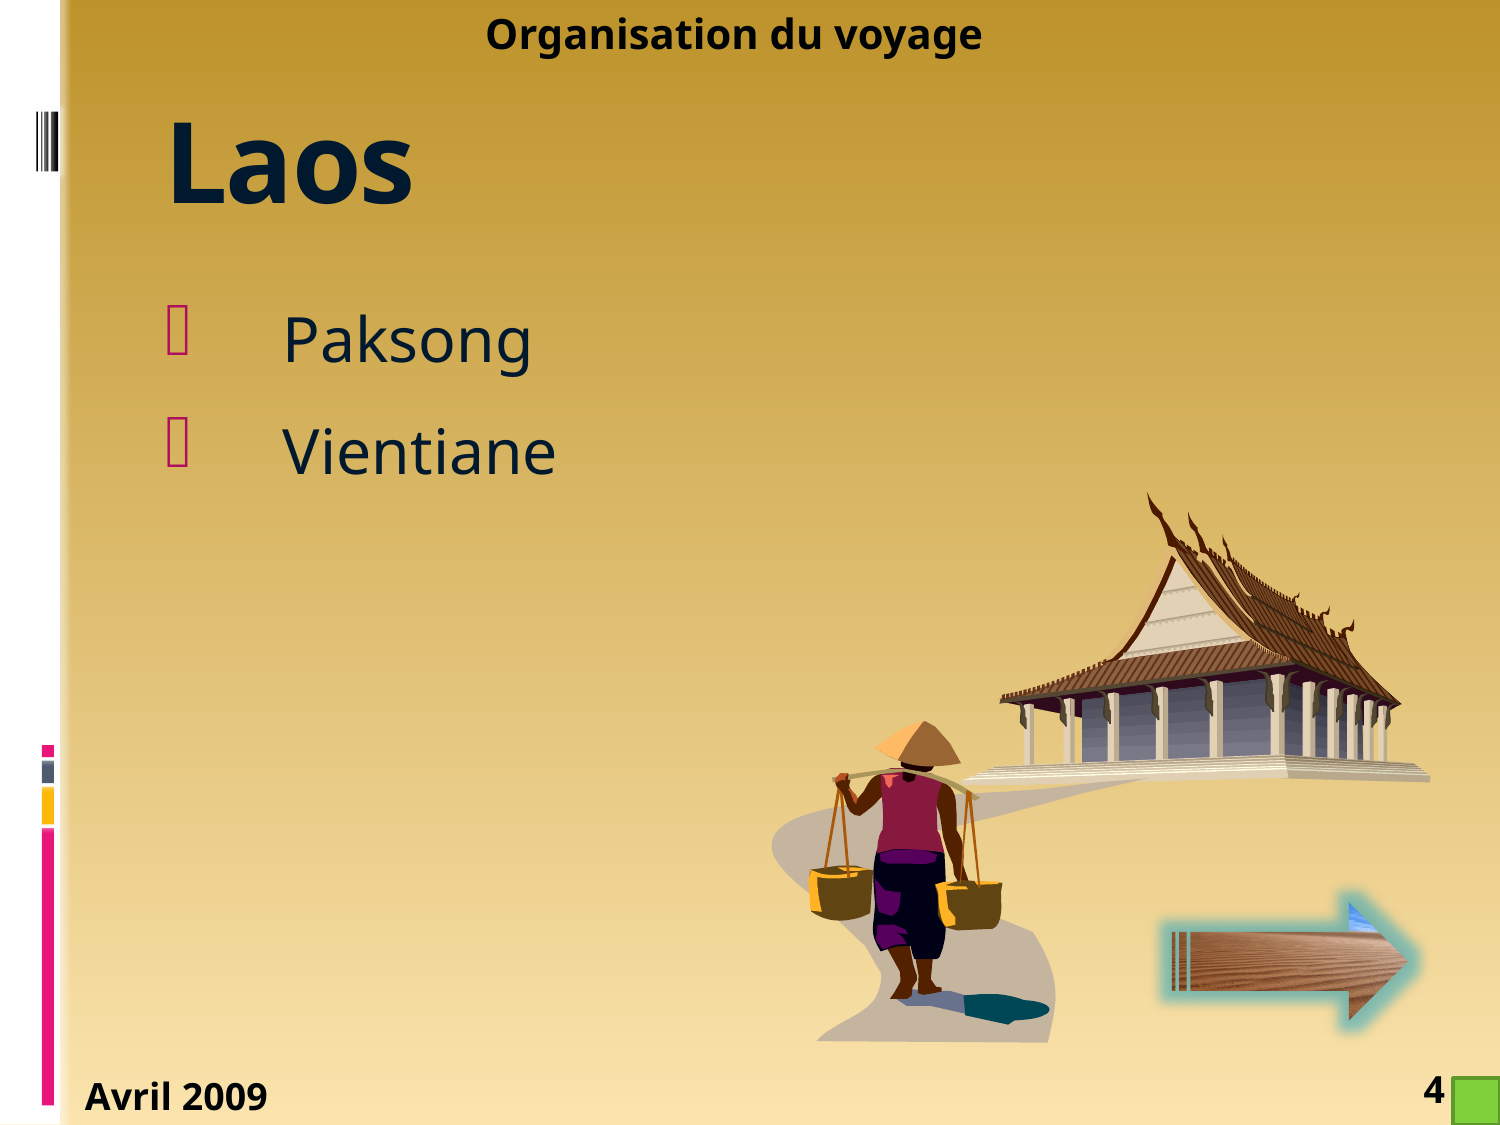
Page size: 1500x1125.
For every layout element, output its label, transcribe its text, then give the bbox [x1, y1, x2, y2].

picture [960, 479, 1439, 785]
slide_number Avril 2009 [70, 1065, 340, 1125]
picture [1171, 931, 1176, 991]
slide_number 4 [1408, 1055, 1500, 1125]
picture [1179, 931, 1187, 991]
title Laos [150, 83, 1425, 234]
picture [1190, 902, 1409, 1021]
footer Organisation du voyage [445, 0, 1024, 73]
list Paksong Vientiane [150, 292, 610, 586]
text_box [737, 720, 1149, 1044]
